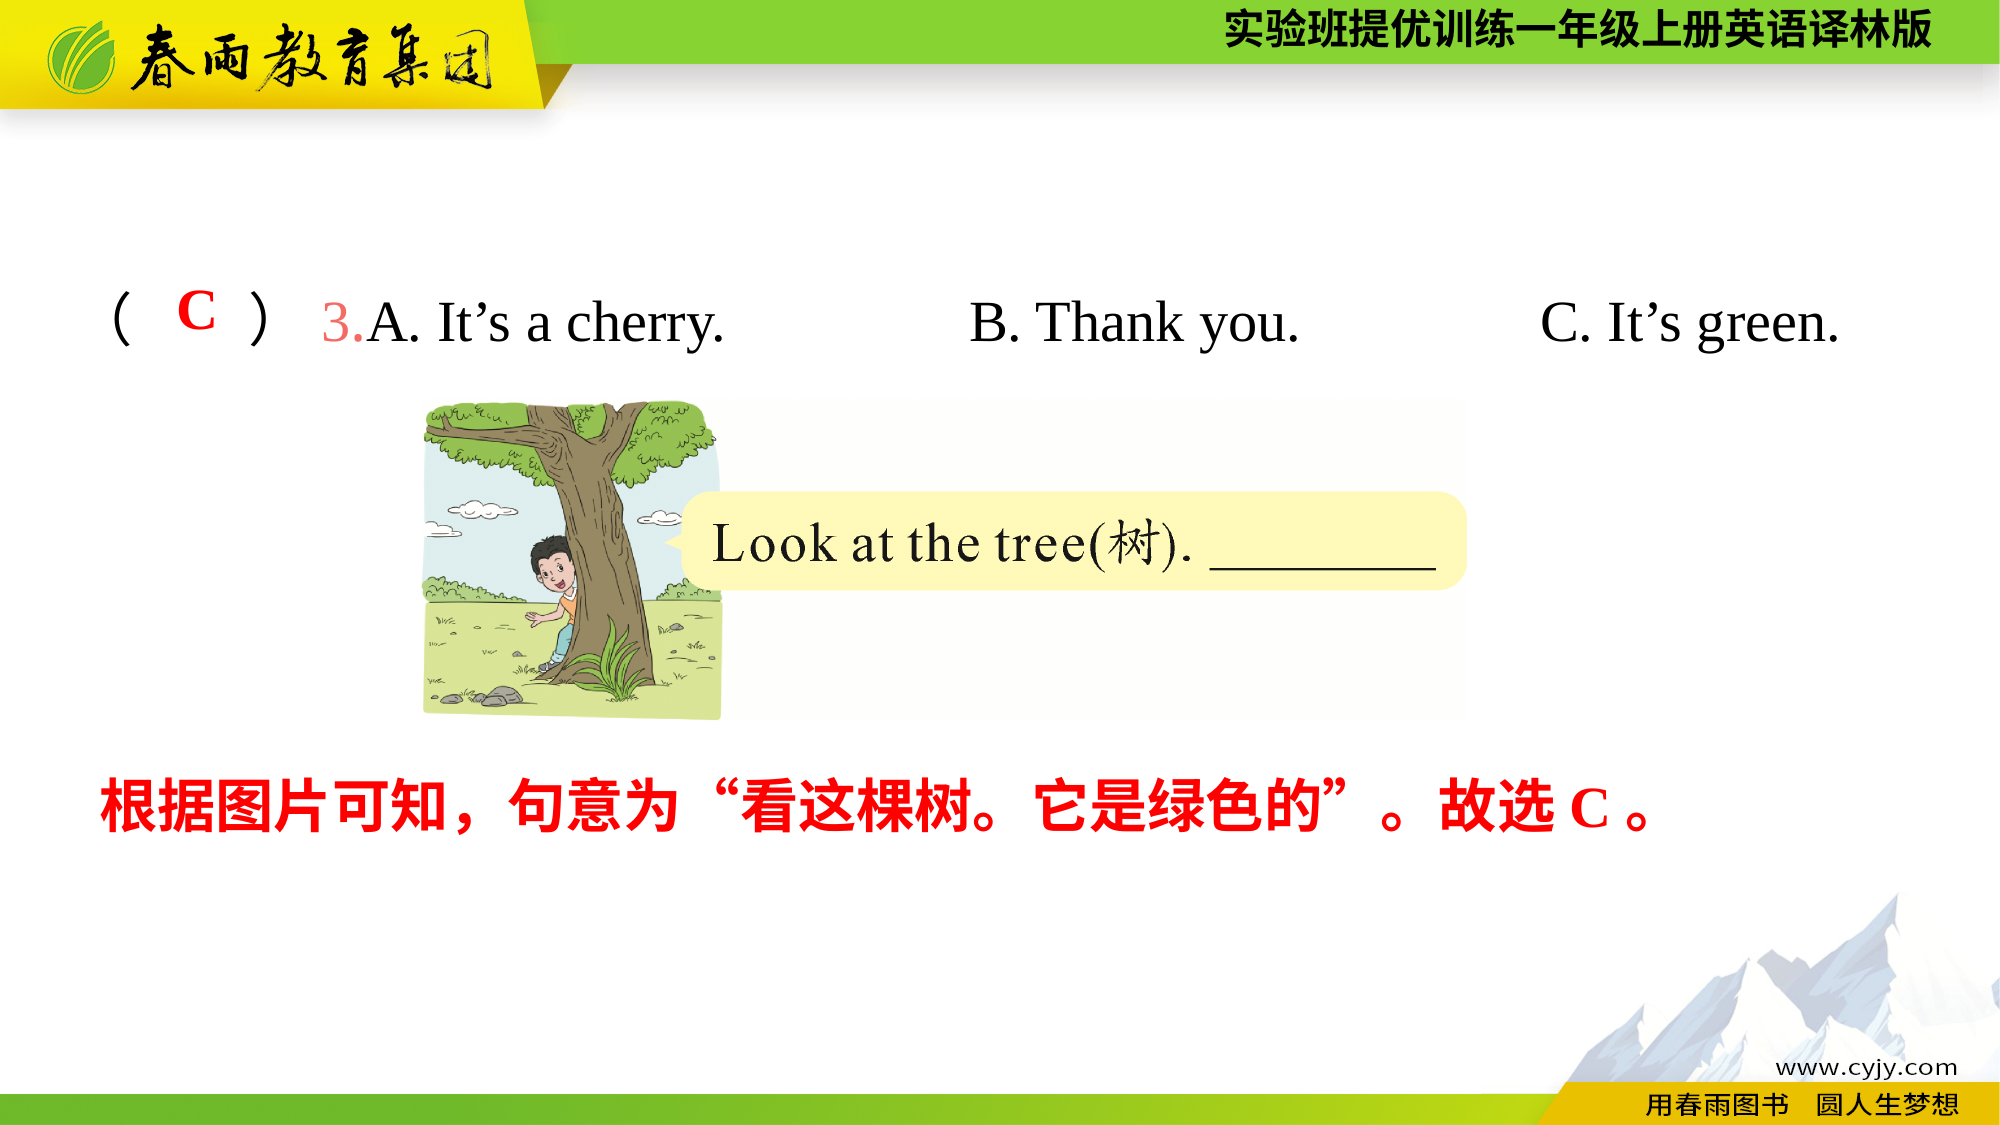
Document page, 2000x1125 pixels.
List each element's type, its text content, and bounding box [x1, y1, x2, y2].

text_box C [161, 264, 234, 349]
picture [0, 0, 2000, 1125]
text_box 根据图片可知，句意为“看这棵树。它是绿色的”。故选C。 [84, 726, 1969, 847]
list （ ）3.A. It’s a cherry. B. Thank you. C. It’s green. [59, 240, 1944, 362]
